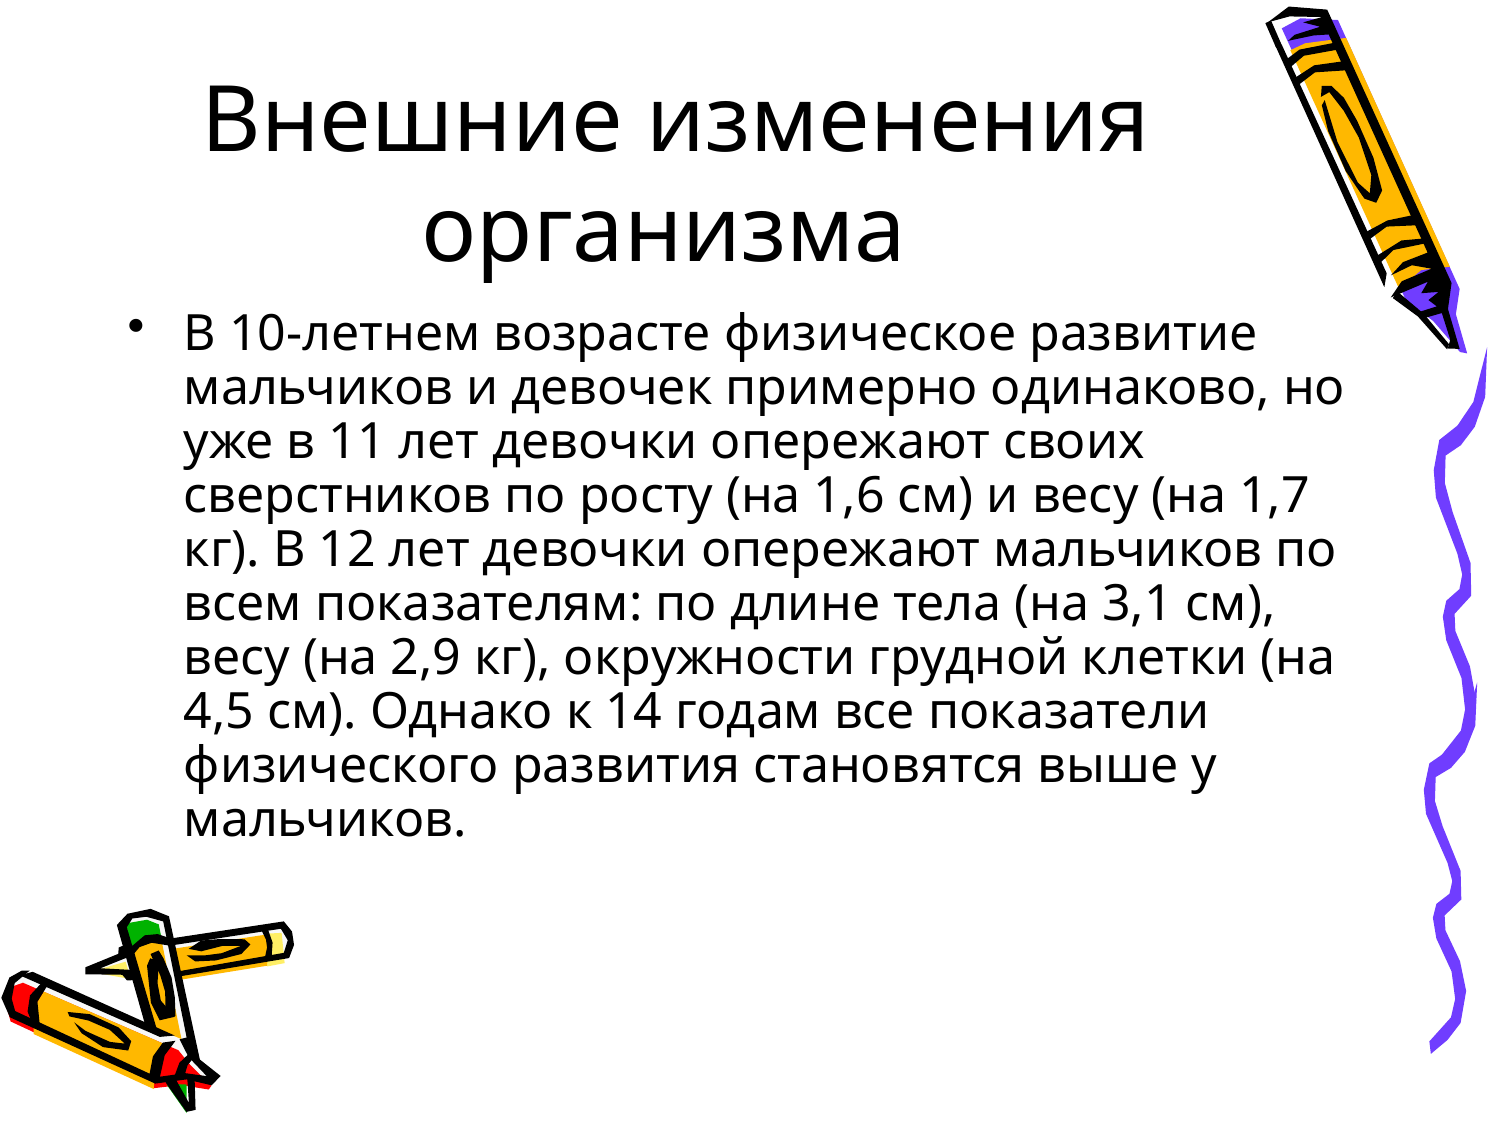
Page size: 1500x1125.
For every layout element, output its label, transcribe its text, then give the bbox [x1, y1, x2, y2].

list В 10-летнем возрасте физическое развитие мальчиков и девочек примерно одинаково, но уже в 11 лет девочки опережают своих сверстников по росту (на 1,6 см) и весу (на 1,7 кг). В 12 лет девочки опережают мальчиков по всем показателям: по длине тела (на 3,1 см), весу (на 2,9 кг), окружности грудной клетки (на 4,5 см). Однако к 14 годам все показатели физического развития становятся выше у мальчиков. [112, 299, 1376, 901]
title Внешние изменения организма [112, 24, 1240, 288]
